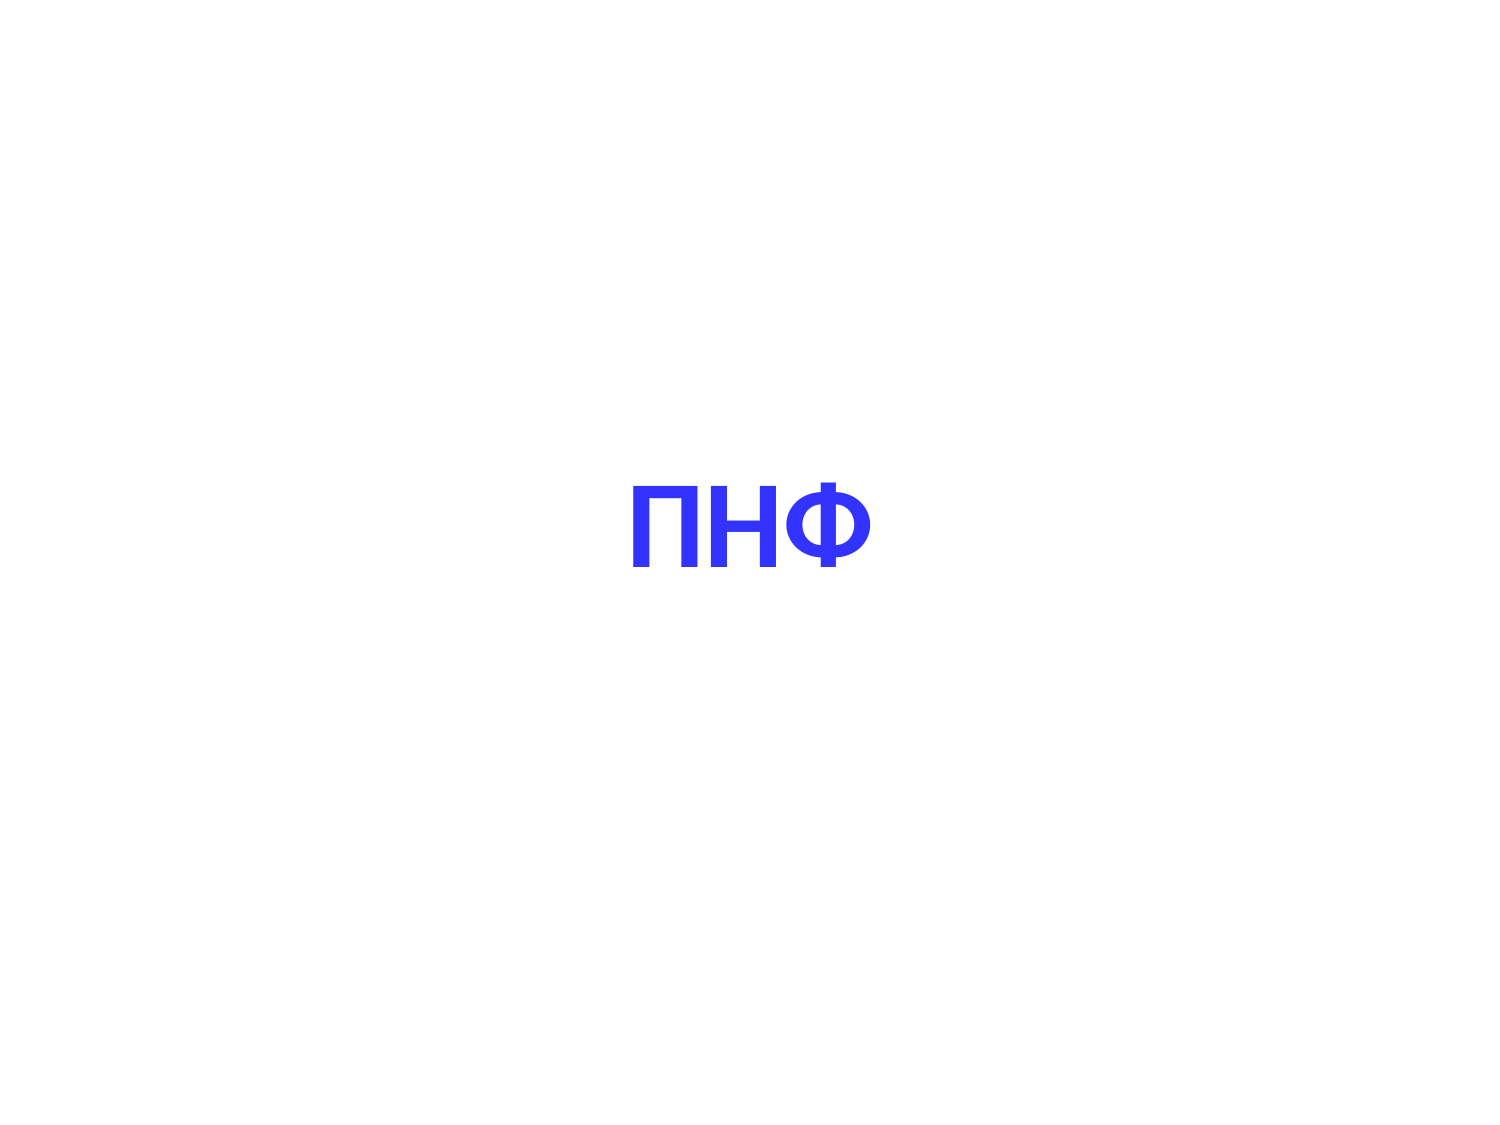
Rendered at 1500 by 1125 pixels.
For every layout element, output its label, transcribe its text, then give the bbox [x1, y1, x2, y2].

title ПНФ [0, 397, 1500, 639]
